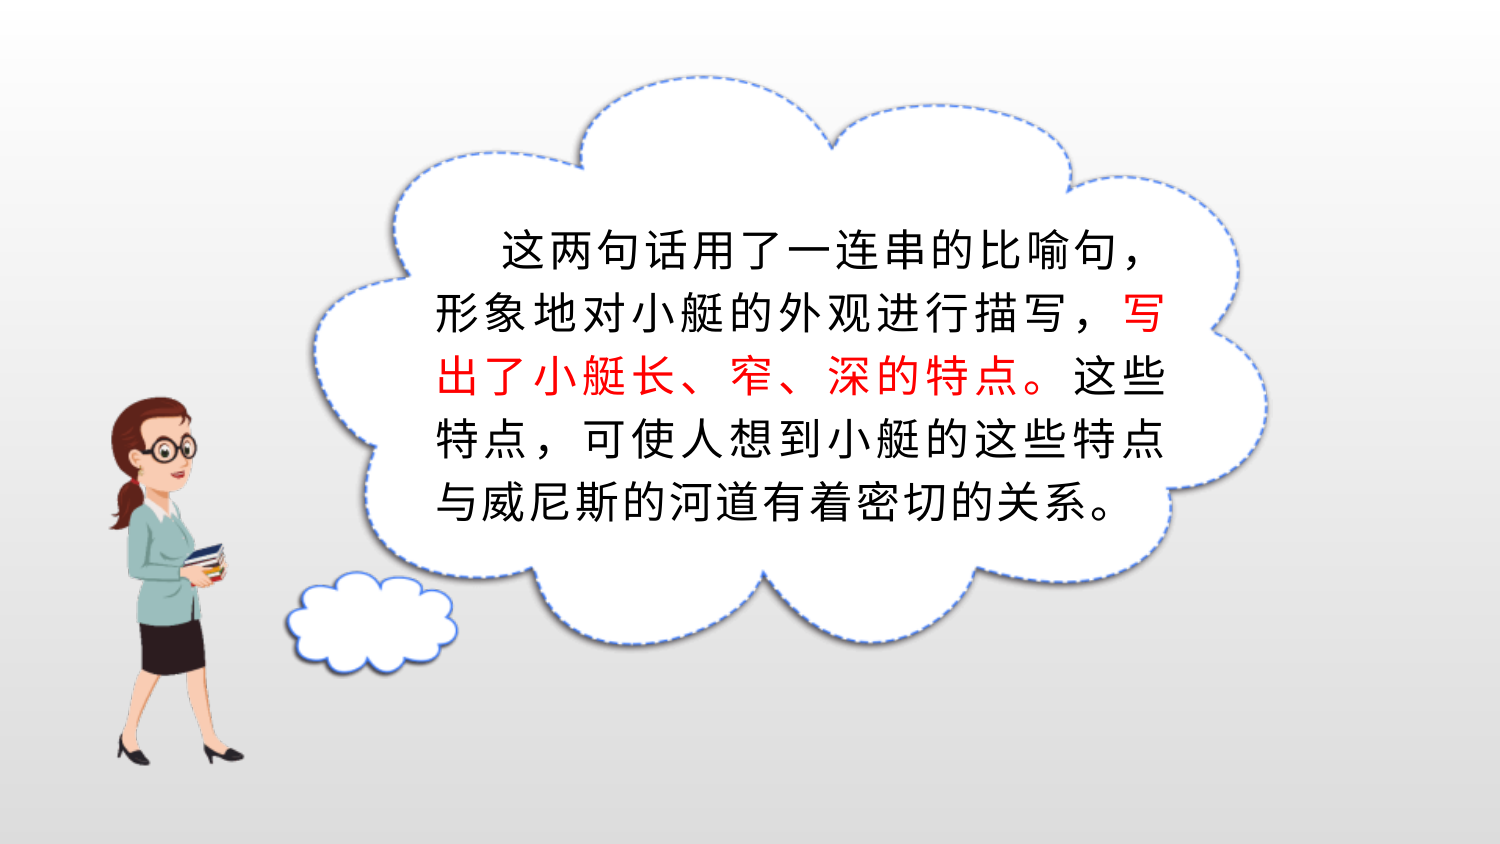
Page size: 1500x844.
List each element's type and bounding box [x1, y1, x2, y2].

picture [18, 73, 1273, 805]
